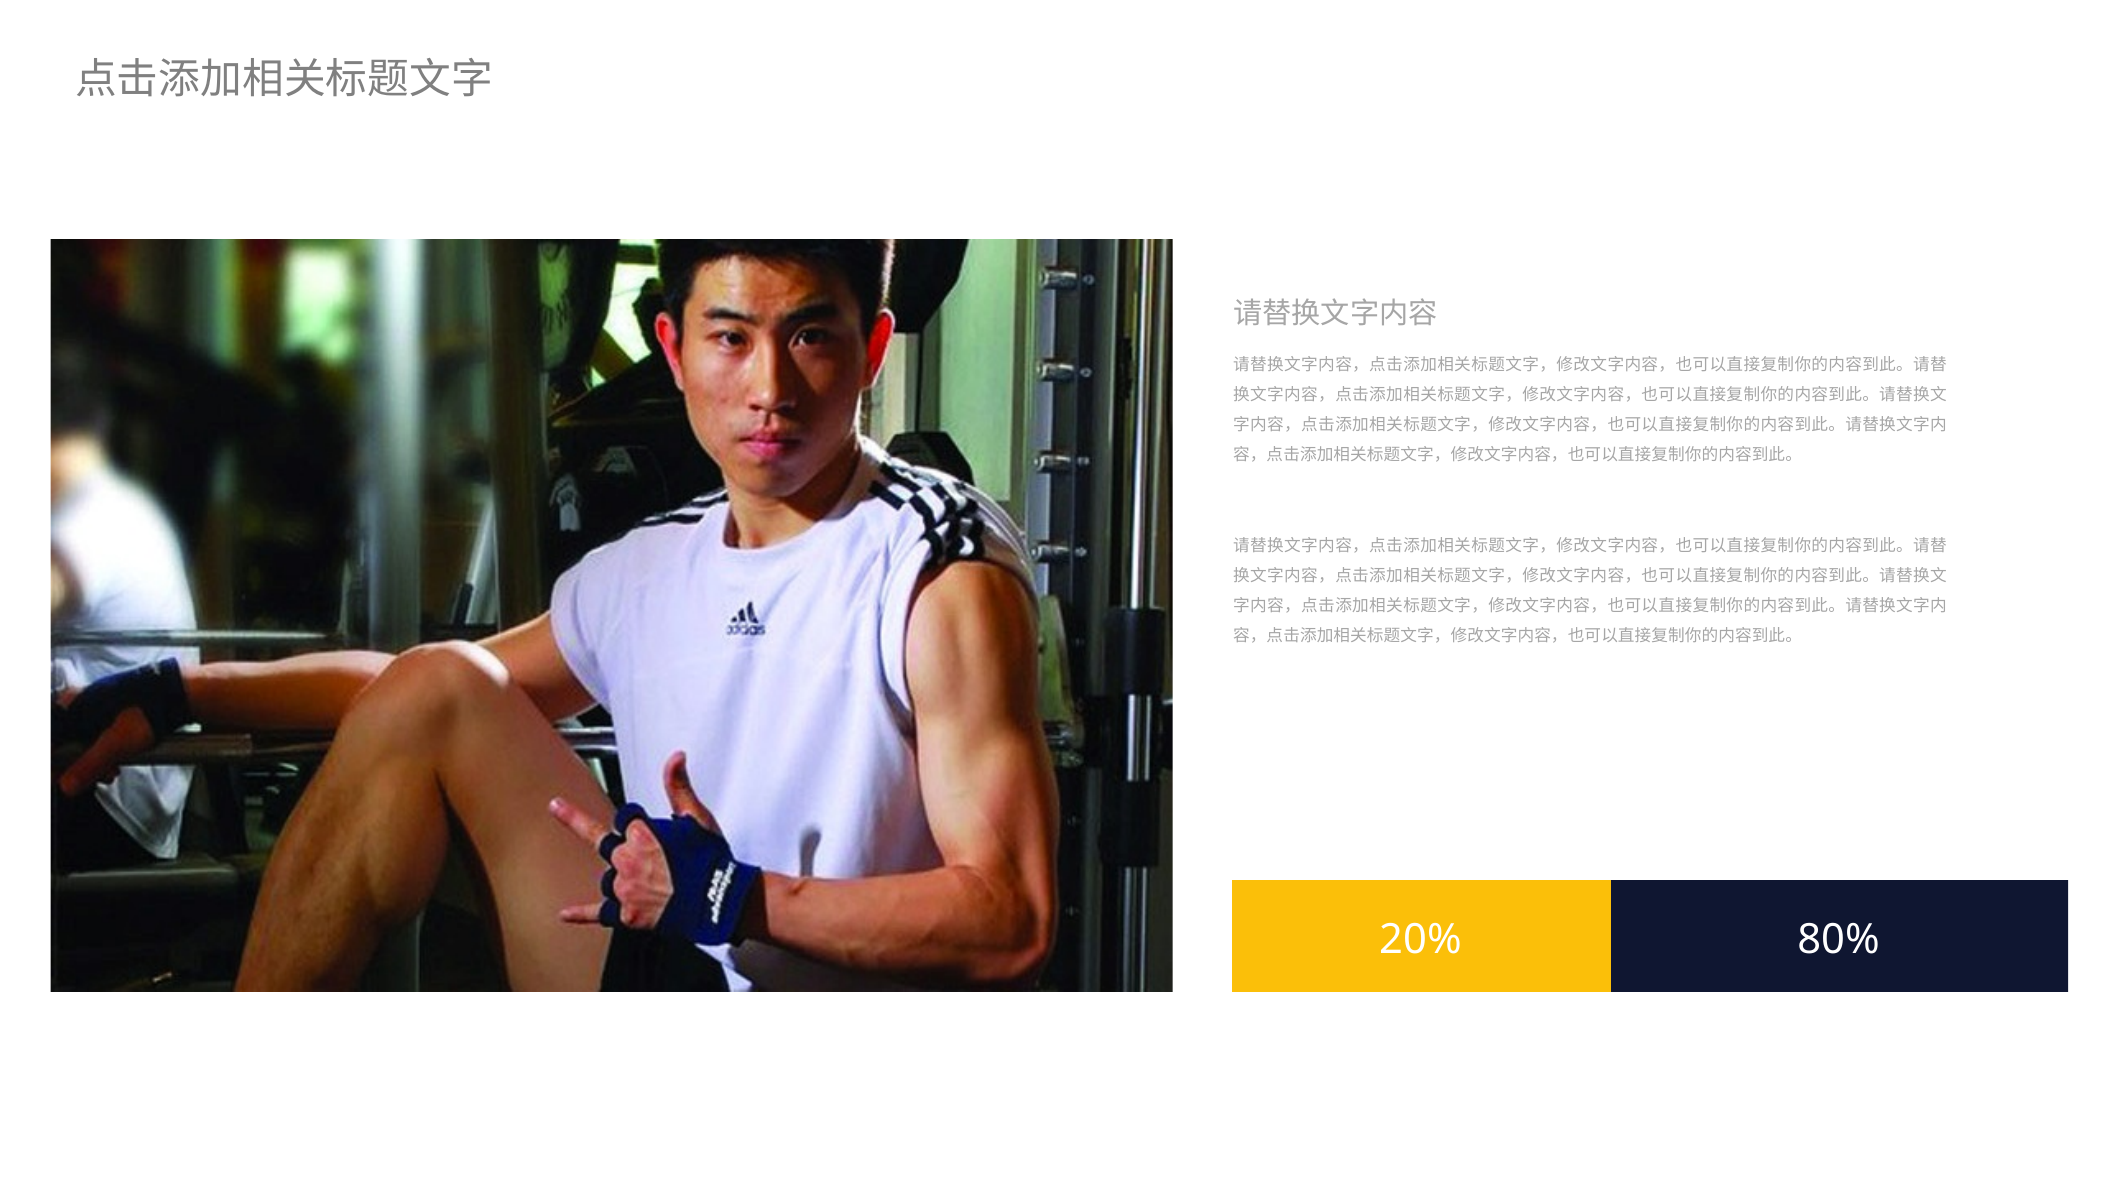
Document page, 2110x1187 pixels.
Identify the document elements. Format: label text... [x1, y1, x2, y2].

text_box 请替换文字内容，点击添加相关标题文字，修改文字内容，也可以直接复制你的内容到此。请替换文字内容，点击添加相关标题文字，修改文字内容，也可以直接复制你的内容到此。请替换文字内容，点击添加相关标题文字，修改文字内容，也可以直接复制你的内容到此。请替换文字内容，点击添加相关标题文字，修改文字内容，也可以直接复制你的内容到此。 [1217, 517, 1964, 642]
text_box 80% [1782, 904, 1937, 969]
text_box [1610, 879, 2069, 993]
text_box 点击添加相关标题文字 [59, 44, 563, 107]
text_box 请替换文字内容 [1217, 286, 1519, 336]
text_box [50, 238, 1174, 993]
text_box 20% [1364, 904, 1519, 969]
text_box [1231, 879, 1610, 993]
text_box 请替换文字内容，点击添加相关标题文字，修改文字内容，也可以直接复制你的内容到此。请替换文字内容，点击添加相关标题文字，修改文字内容，也可以直接复制你的内容到此。请替换文字内容，点击添加相关标题文字，修改文字内容，也可以直接复制你的内容到此。请替换文字内容，点击添加相关标题文字，修改文字内容，也可以直接复制你的内容到此。 [1217, 336, 1964, 461]
